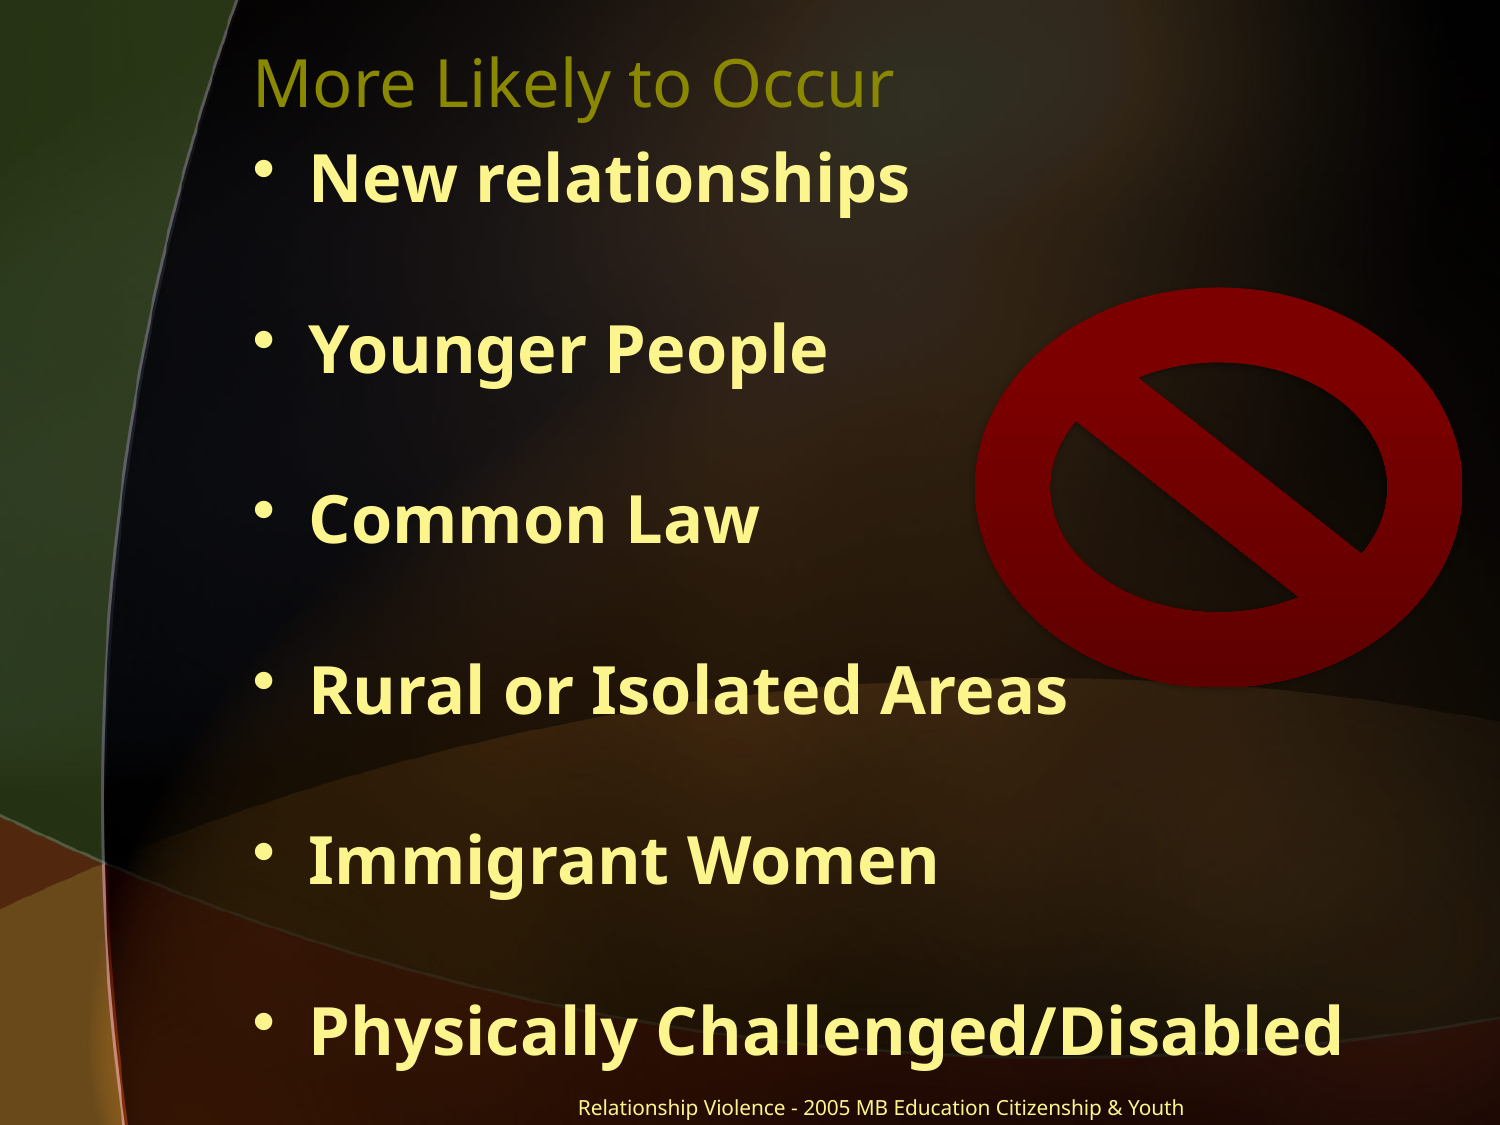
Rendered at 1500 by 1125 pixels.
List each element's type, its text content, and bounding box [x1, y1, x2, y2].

picture [0, 0, 1500, 1125]
text_box [881, 137, 1500, 1063]
title More Likely to Occur [237, 0, 1500, 137]
list New relationships Younger People Common Law Rural or Isolated Areas Immigrant Women Physically Challenged/Disabled [237, 137, 881, 1013]
footer Relationship Violence - 2005 MB Education Citizenship & Youth [512, 1087, 1251, 1125]
text_box [975, 287, 1463, 688]
